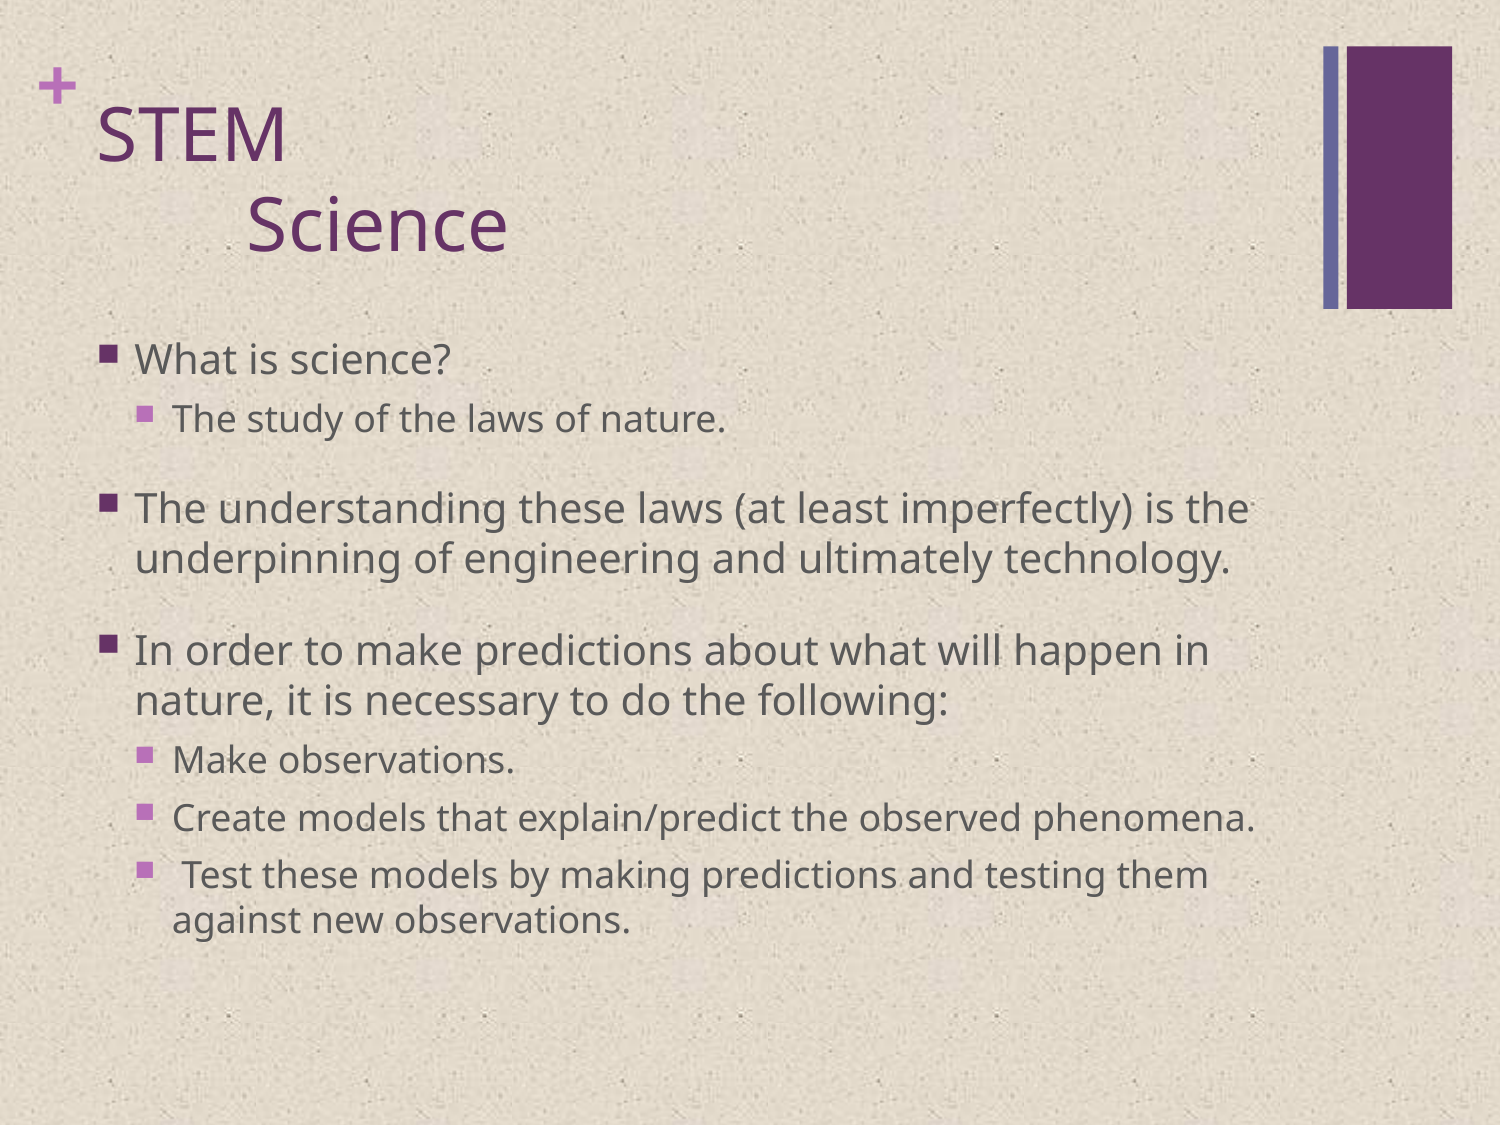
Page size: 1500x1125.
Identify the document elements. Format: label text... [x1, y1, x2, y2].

title STEM Science [81, 79, 1322, 263]
picture [0, 0, 1500, 1125]
list What is science? The study of the laws of nature. The understanding these laws (at least imperfectly) is the underpinning of engineering and ultimately technology. In order to make predictions about what will happen in nature, it is necessary to do the following: Make observations. Create models that explain/predict the observed phenomena. Test these models by making predictions and testing them against new observations. [81, 324, 1322, 1005]
